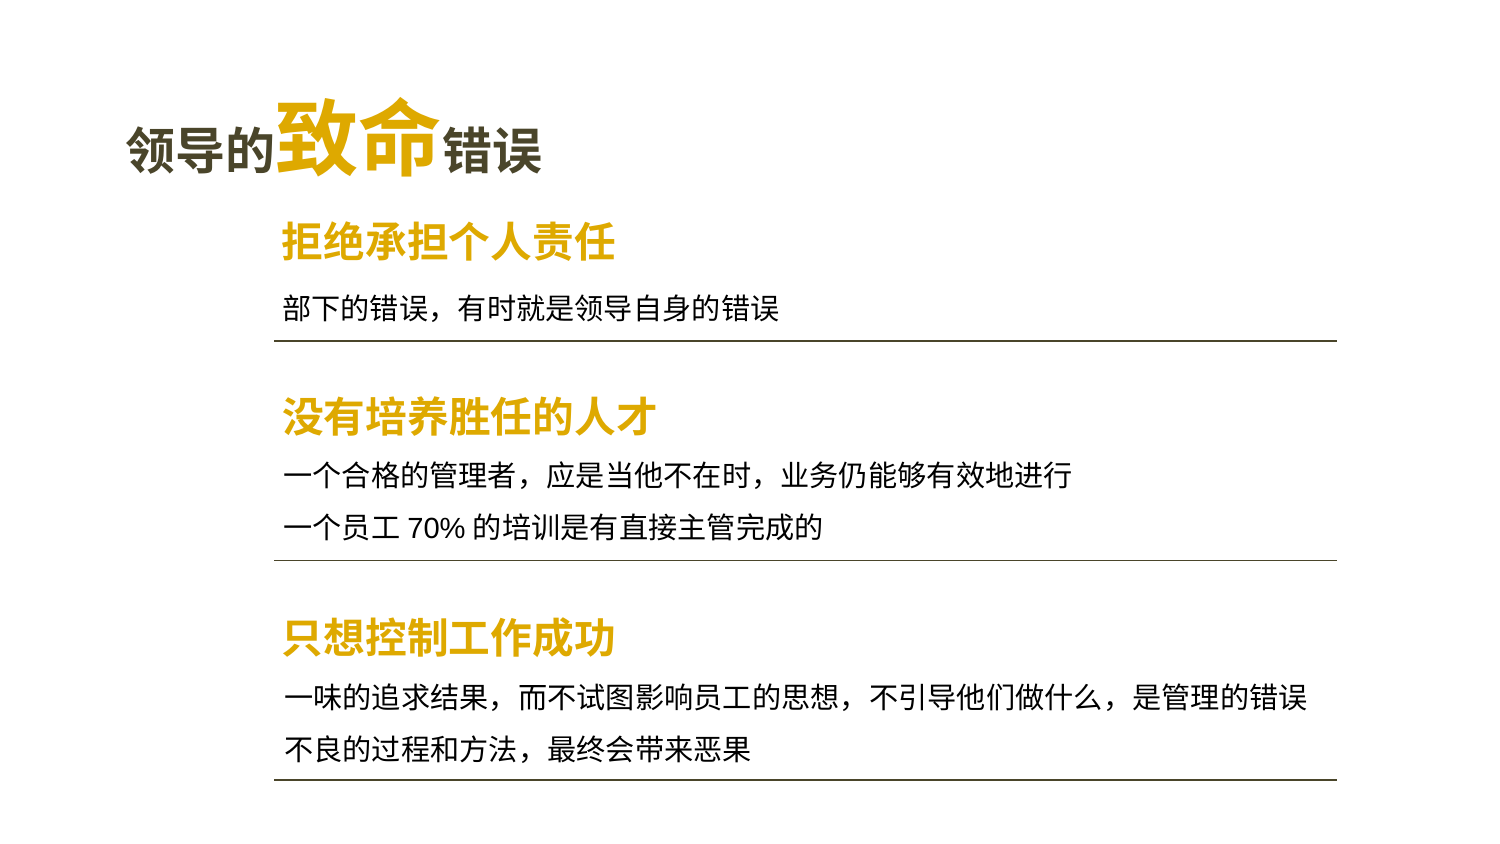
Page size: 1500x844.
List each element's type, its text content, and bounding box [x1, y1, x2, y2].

text_box 一味的追求结果，而不试图影响员工的思想，不引导他们做什么，是管理的错误 不良的过程和方法，最终会带来恶果 [269, 654, 1323, 774]
text_box 只想控制工作成功 [267, 604, 631, 669]
text_box 部下的错误，有时就是领导自身的错误 [267, 265, 795, 333]
text_box 拒绝承担个人责任 [267, 208, 631, 265]
text_box 一个合格的管理者，应是当他不在时，业务仍能够有效地进行 一个员工70%的培训是有直接主管完成的 [268, 432, 1089, 553]
text_box 领导的致命错误 [111, 78, 656, 194]
text_box 没有培养胜任的人才 [267, 383, 673, 449]
